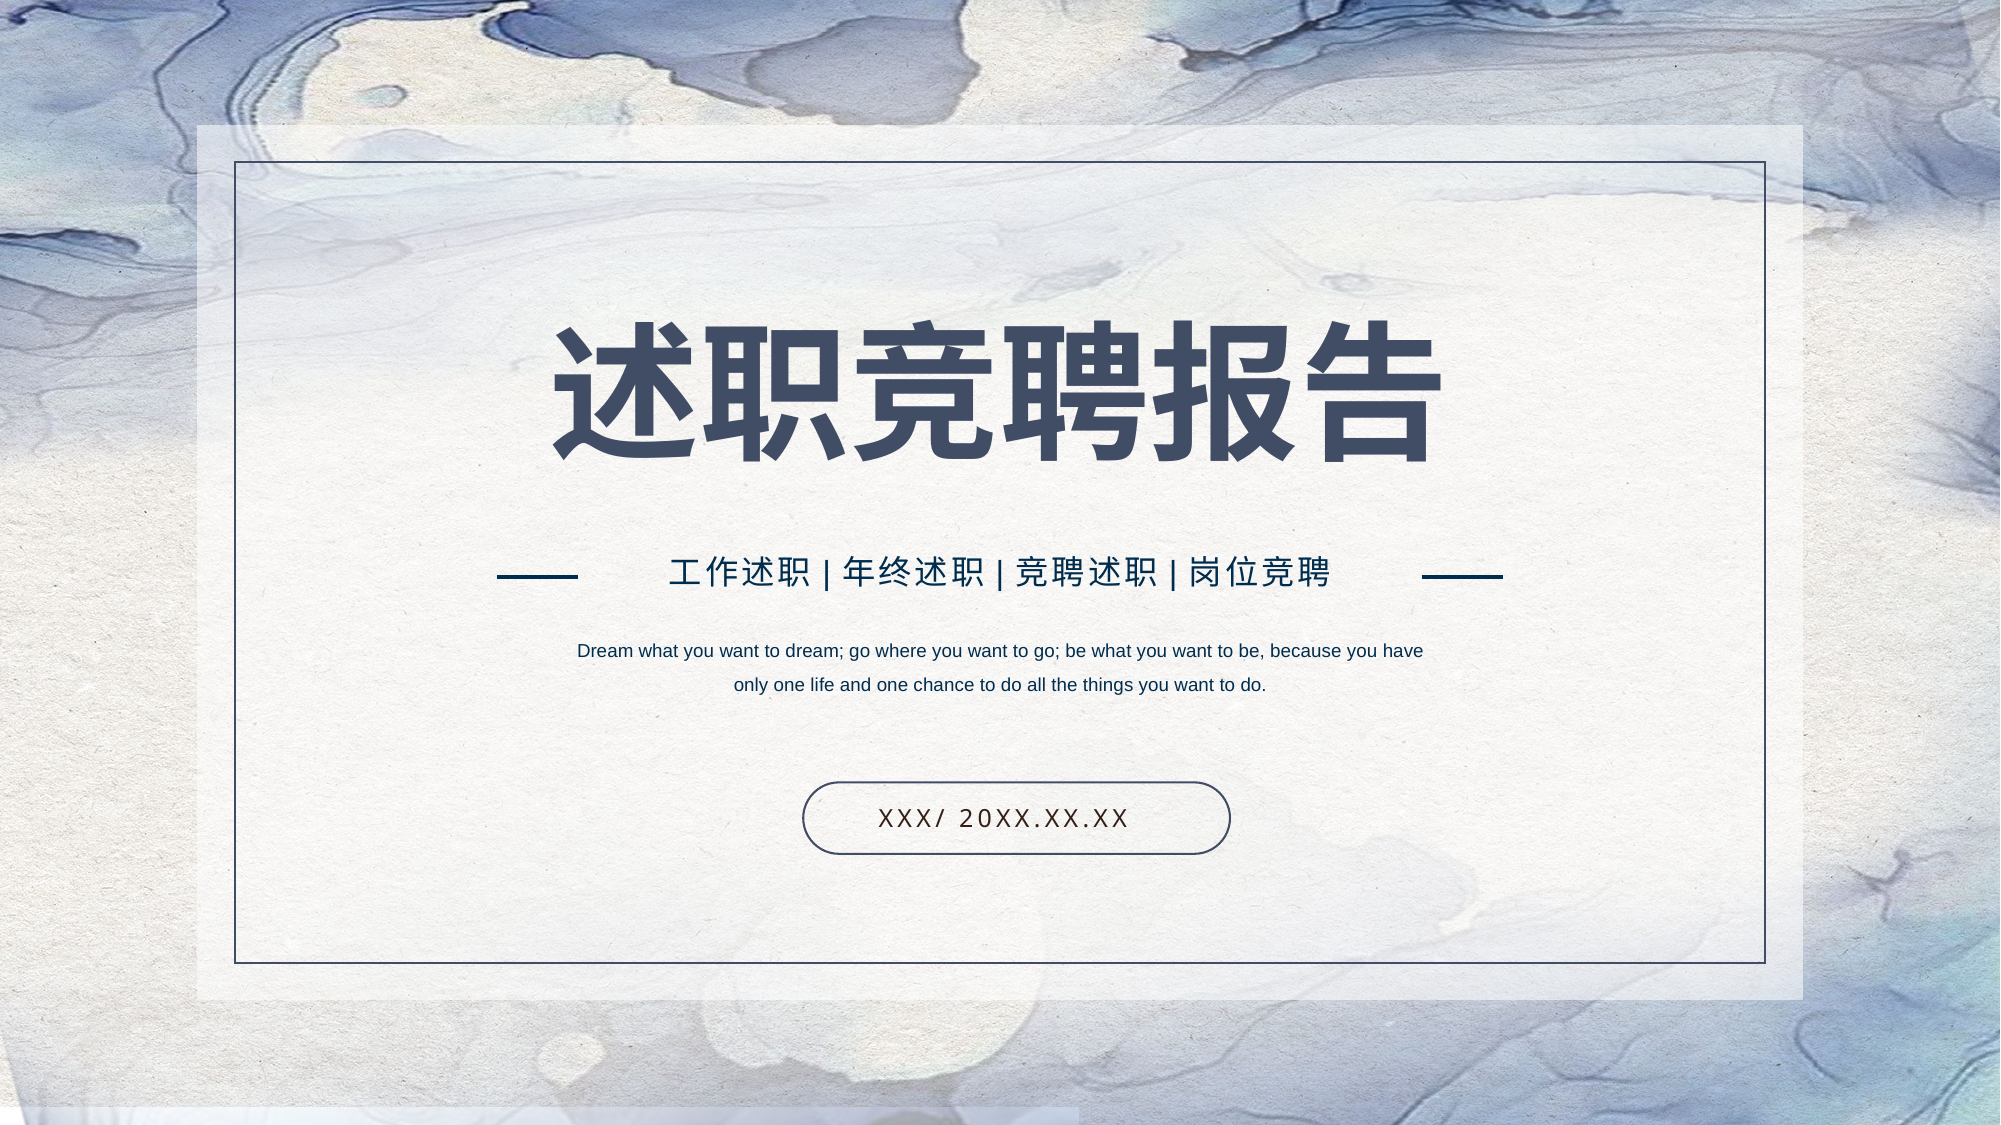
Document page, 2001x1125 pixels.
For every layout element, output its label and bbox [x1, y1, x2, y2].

picture [0, 0, 2000, 1125]
text_box [308, 291, 1692, 854]
